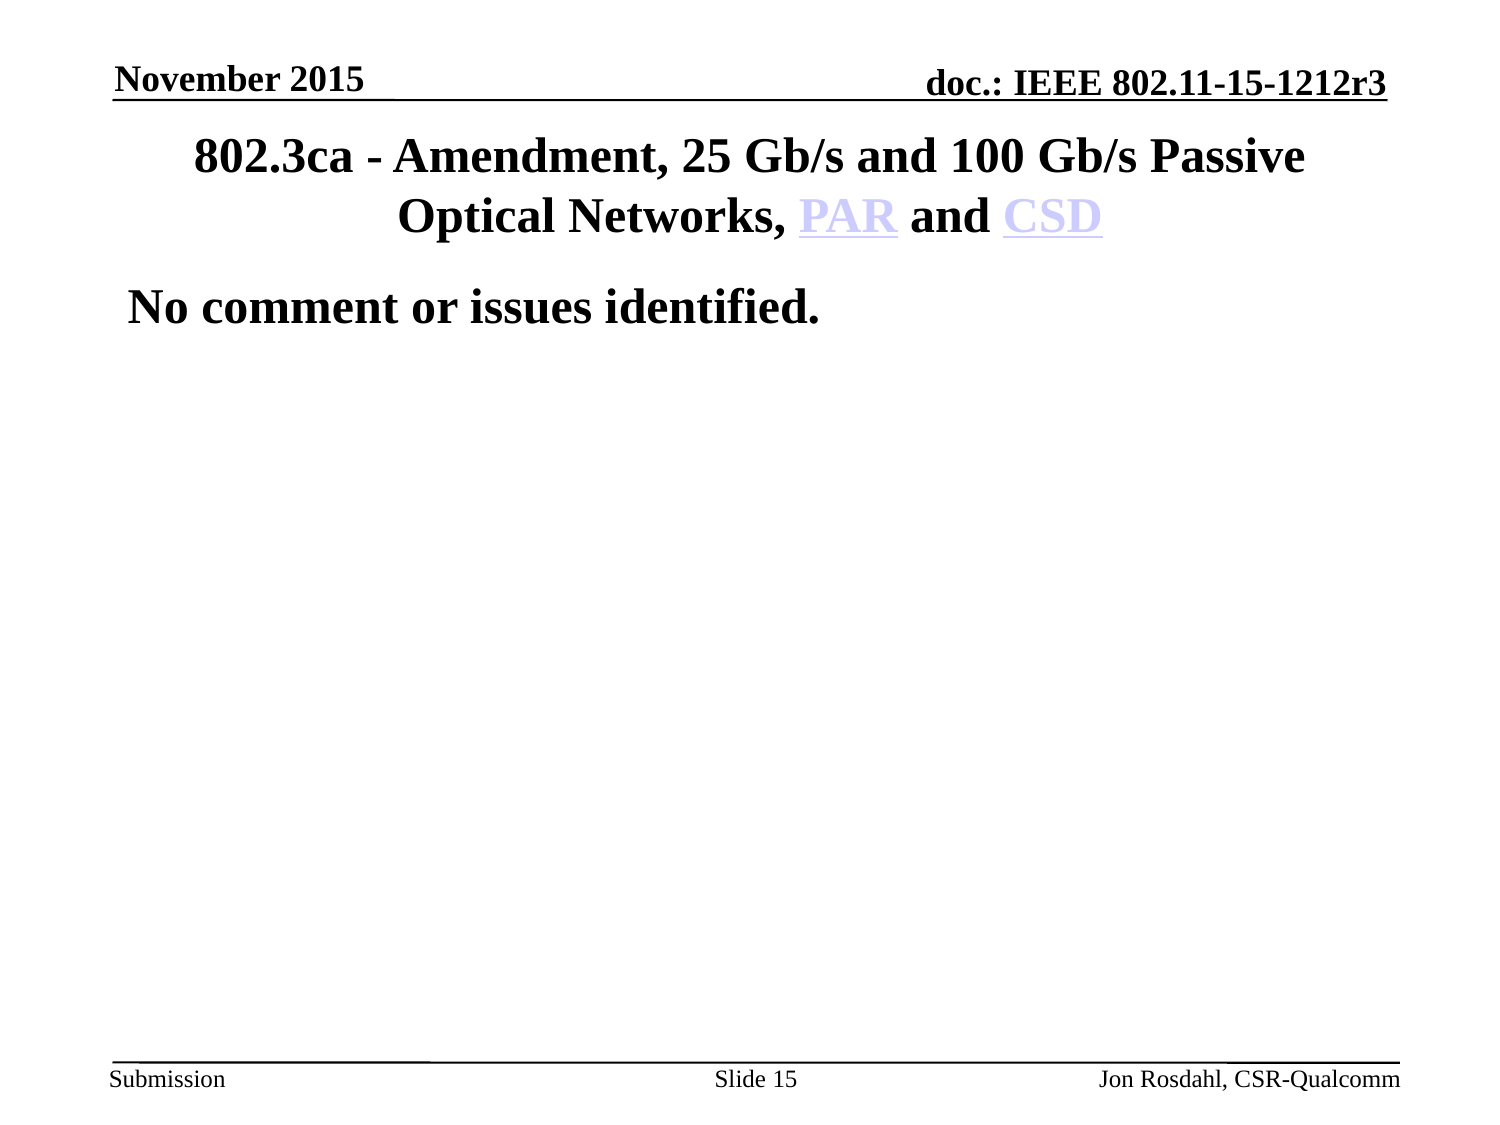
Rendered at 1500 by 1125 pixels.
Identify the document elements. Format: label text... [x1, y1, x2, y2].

list No comment or issues identified. [112, 265, 1388, 1000]
footer Jon Rosdahl, CSR-Qualcomm [878, 1061, 1402, 1093]
slide_number Slide 15 [712, 1061, 800, 1123]
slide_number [114, 54, 423, 100]
title 802.3ca - Amendment, 25 Gb/s and 100 Gb/s Passive Optical Networks, PAR and CSD [112, 99, 1388, 265]
